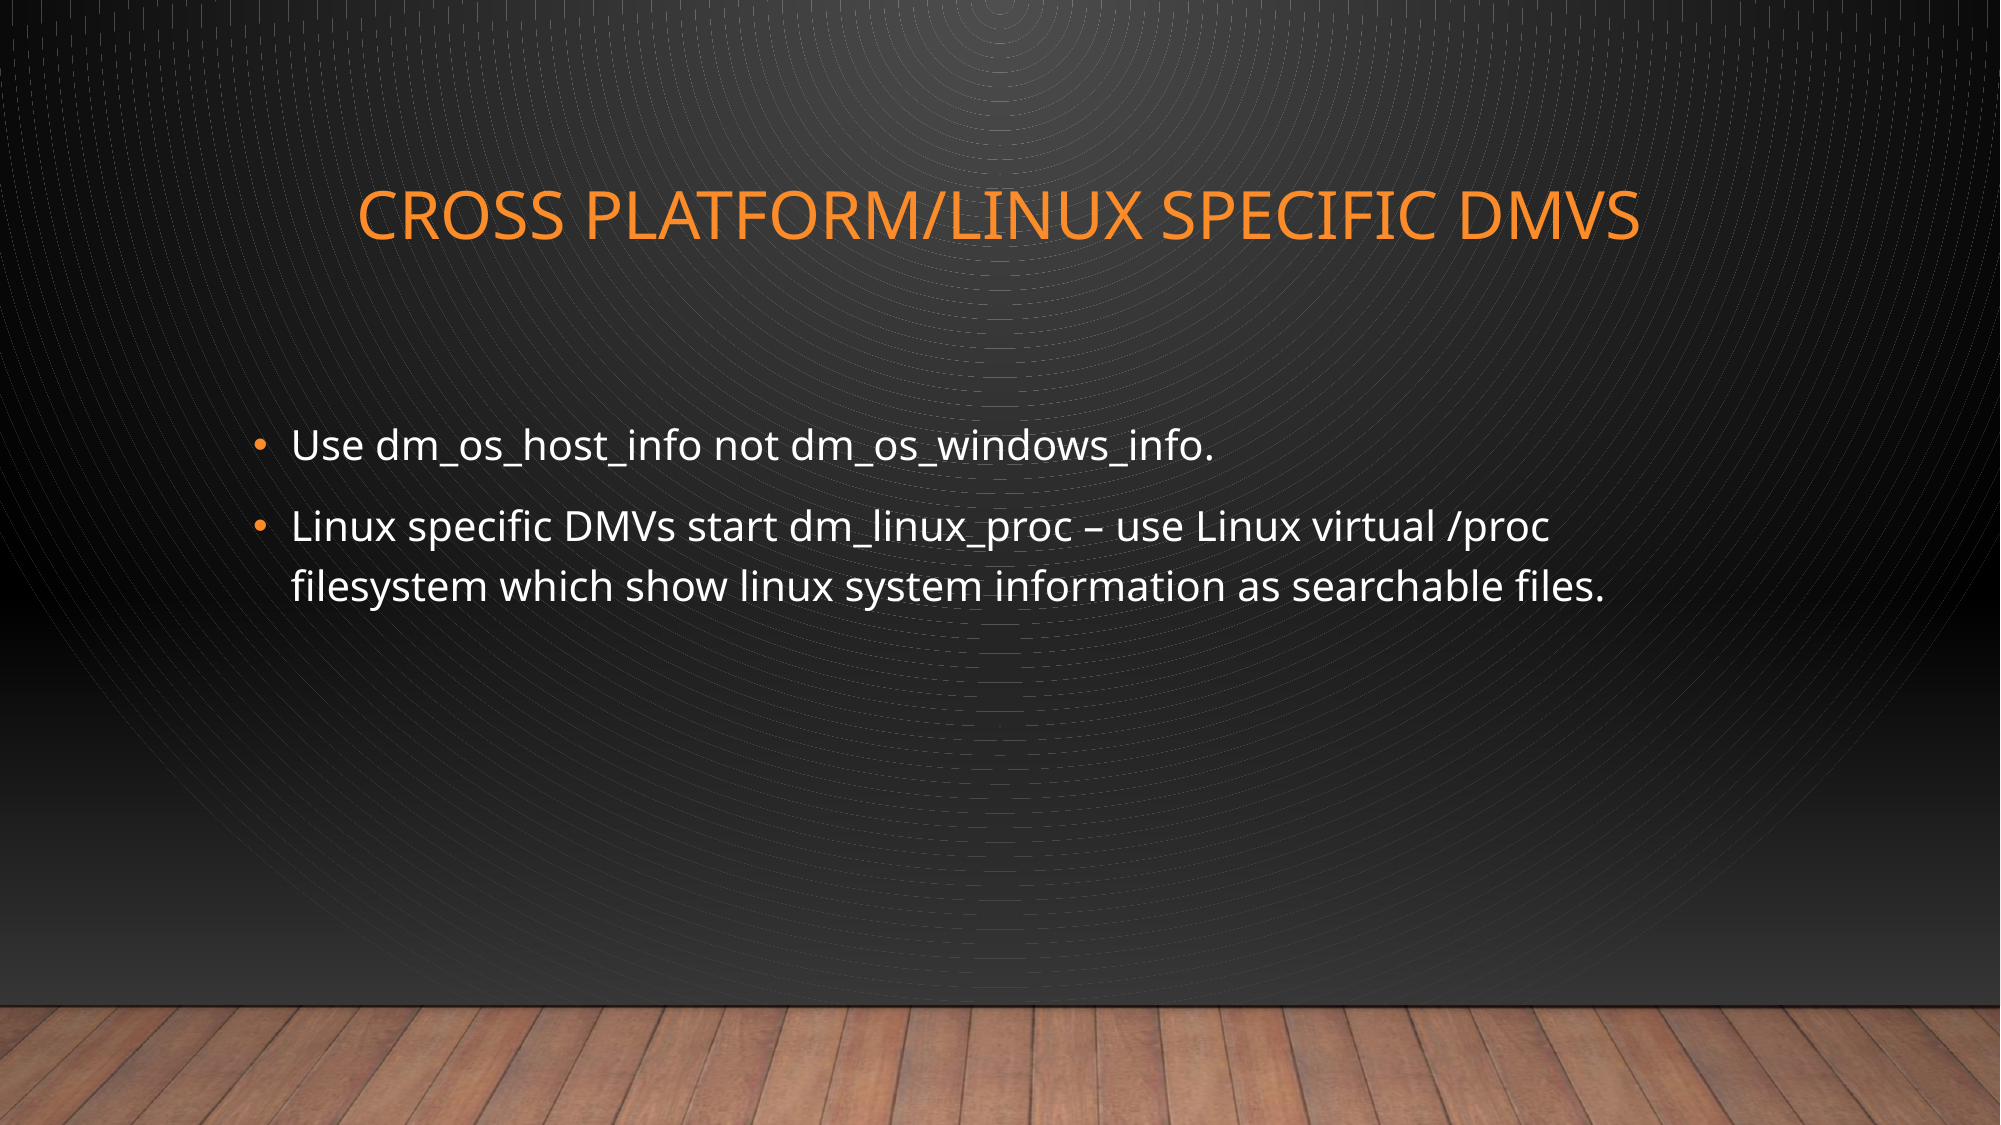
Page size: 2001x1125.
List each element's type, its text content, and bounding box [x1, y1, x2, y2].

list Use dm_os_host_info not dm_os_windows_info. Linux specific DMVs start dm_linux_proc – use Linux virtual /proc filesystem which show linux system information as searchable files. [238, 330, 1763, 897]
title CROSS PLATFORM/LINUX SPECIFIC DMVs [238, 131, 1763, 305]
picture [0, 1005, 2000, 1125]
